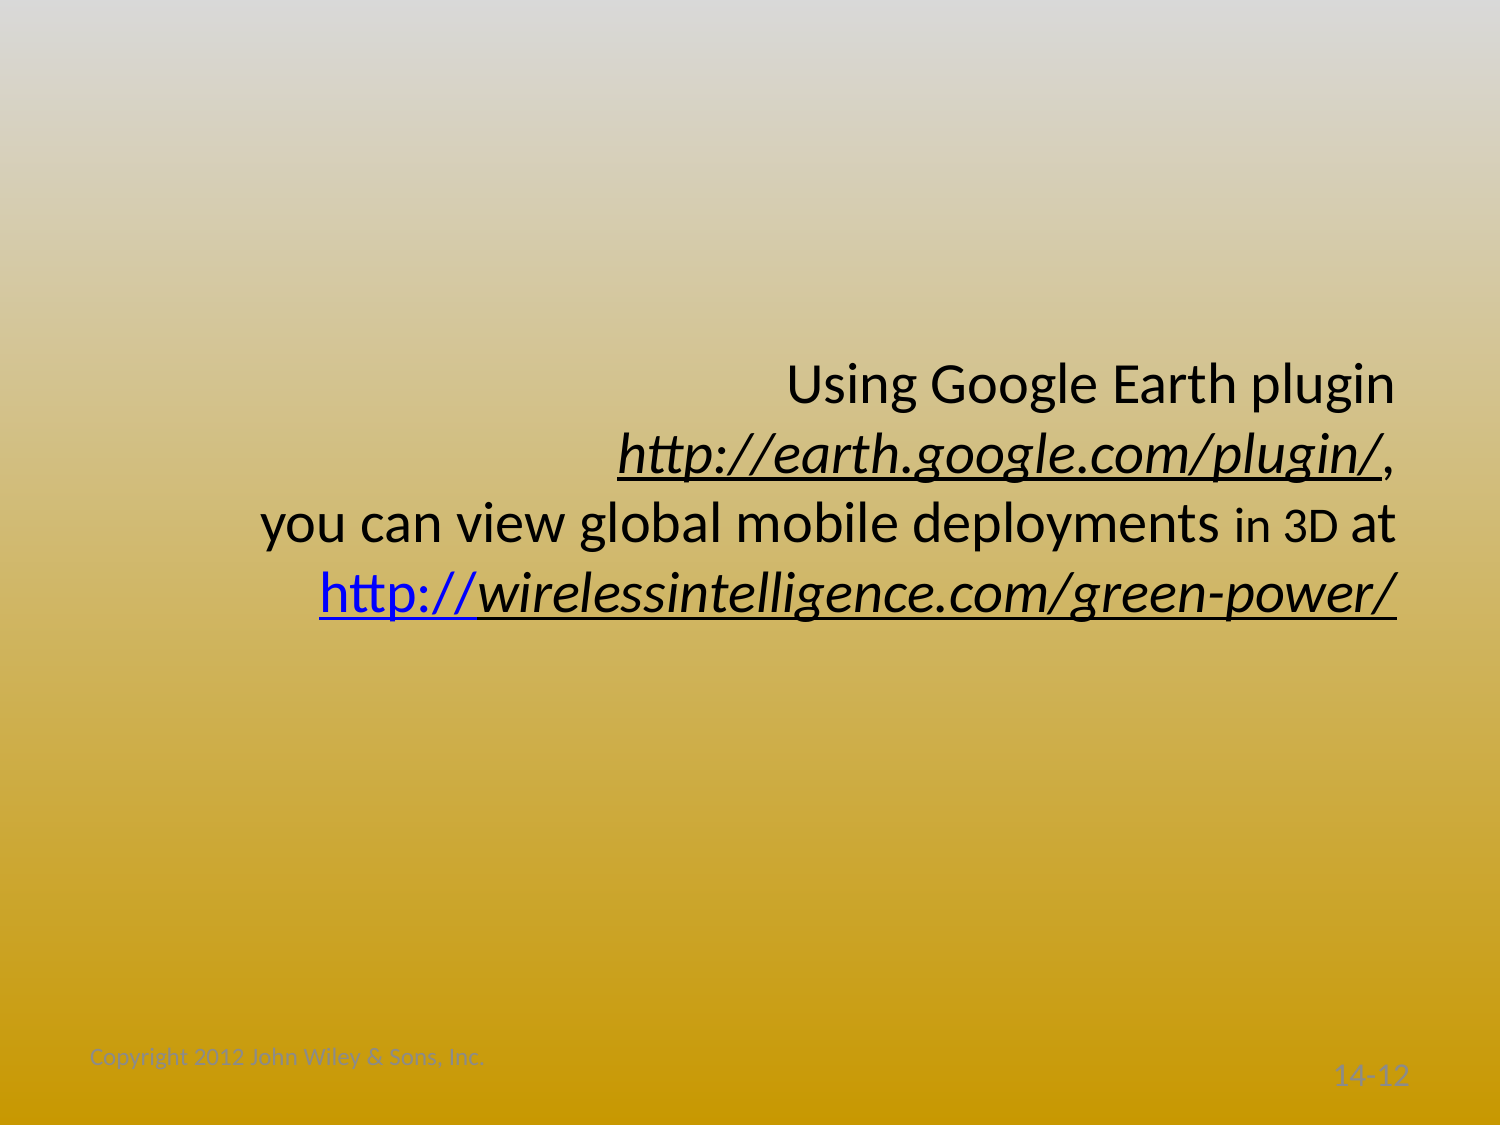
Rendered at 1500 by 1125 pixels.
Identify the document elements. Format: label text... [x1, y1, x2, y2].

footer Copyright 2012 John Wiley & Sons, Inc. [75, 1025, 550, 1085]
slide_number 14-12 [1074, 1042, 1425, 1103]
list Using Google Earth plugin http://earth.google.com/plugin/, you can view global mobile deployments in 3D at http://wirelessintelligence.com/green-power/ [187, 337, 1425, 980]
